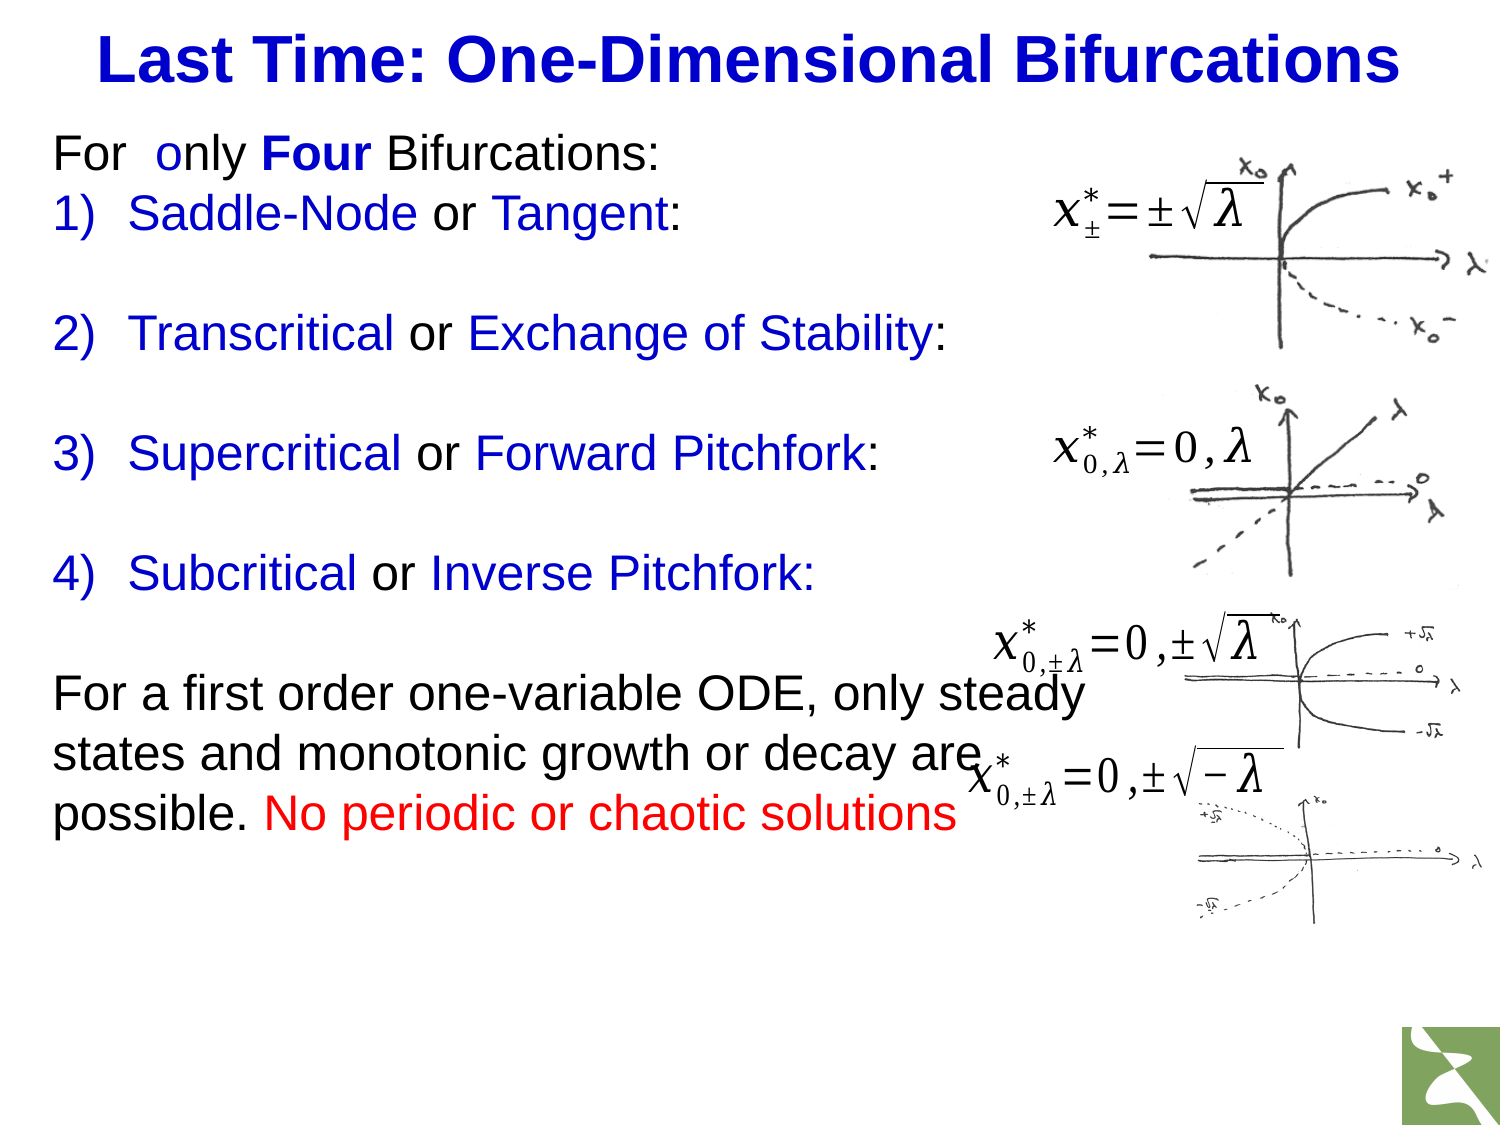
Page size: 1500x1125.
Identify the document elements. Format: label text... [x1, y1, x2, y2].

picture [1402, 1027, 1500, 1125]
title Last Time: One-Dimensional Bifurcations [0, 0, 1500, 113]
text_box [1049, 143, 1500, 359]
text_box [990, 607, 1466, 739]
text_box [1049, 377, 1459, 590]
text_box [965, 740, 1485, 931]
